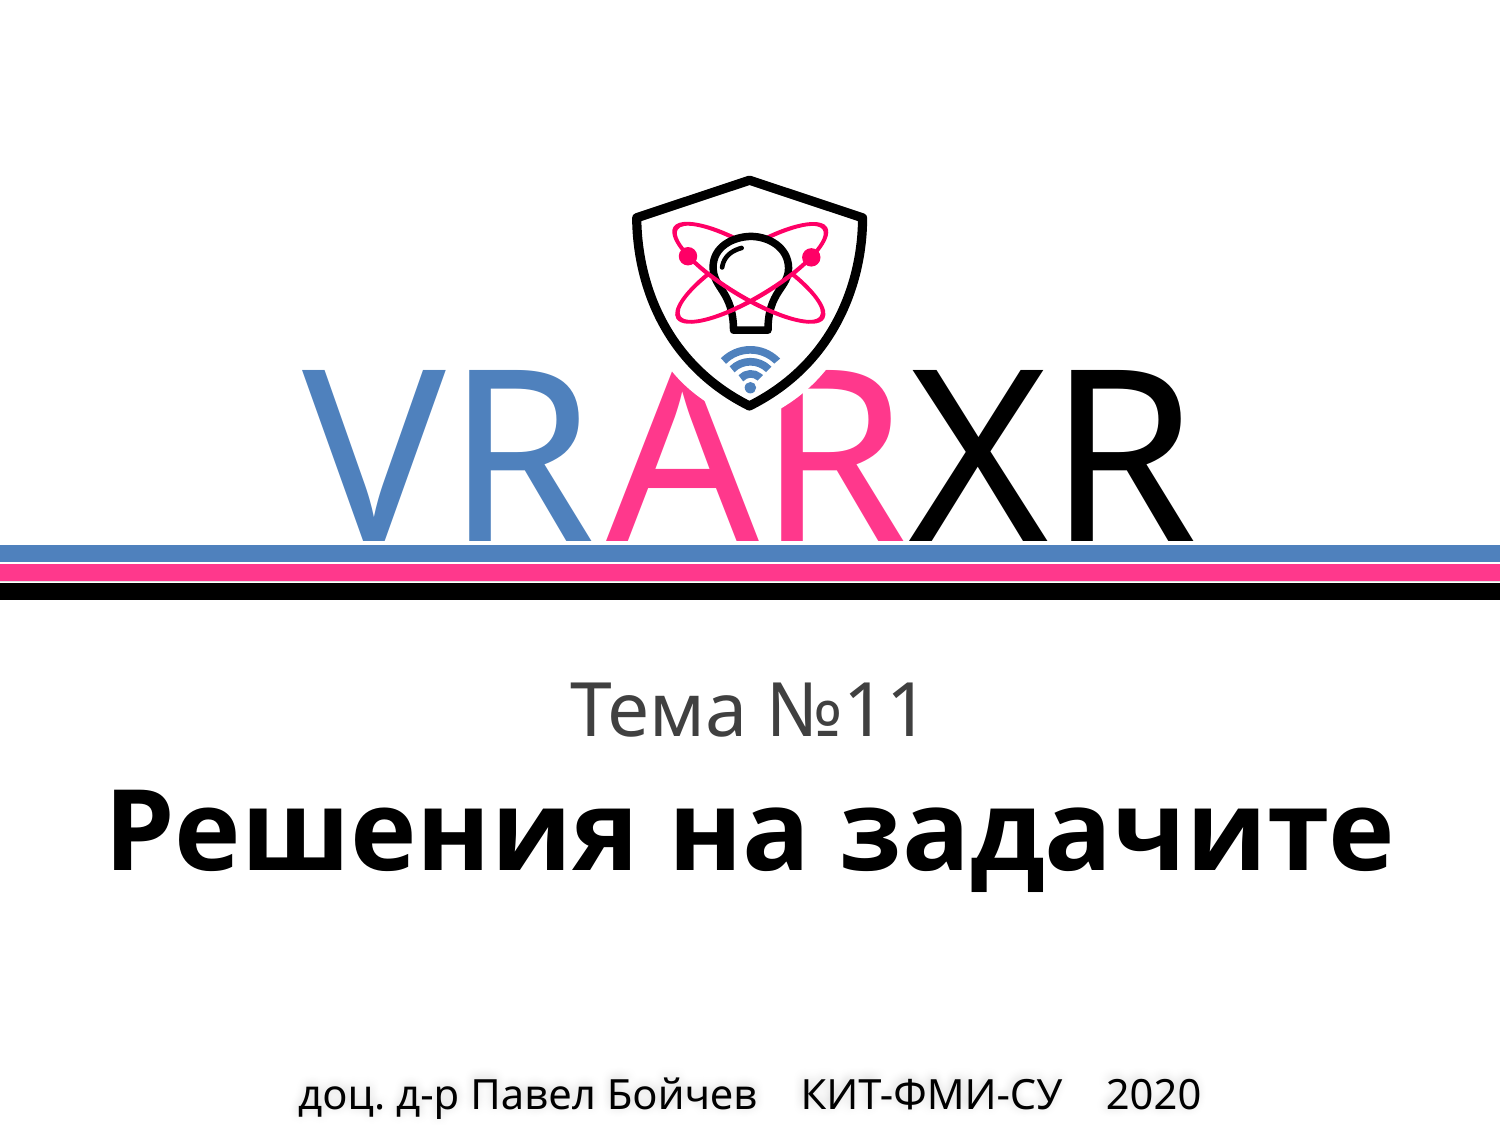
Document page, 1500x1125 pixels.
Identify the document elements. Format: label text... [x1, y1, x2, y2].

title доц. д-р Павел Бойчев КИТ-ФМИ-СУ 2020 [0, 1027, 1500, 1125]
list Тема №11 [0, 650, 1500, 763]
list Решения на задачите [0, 763, 1500, 888]
